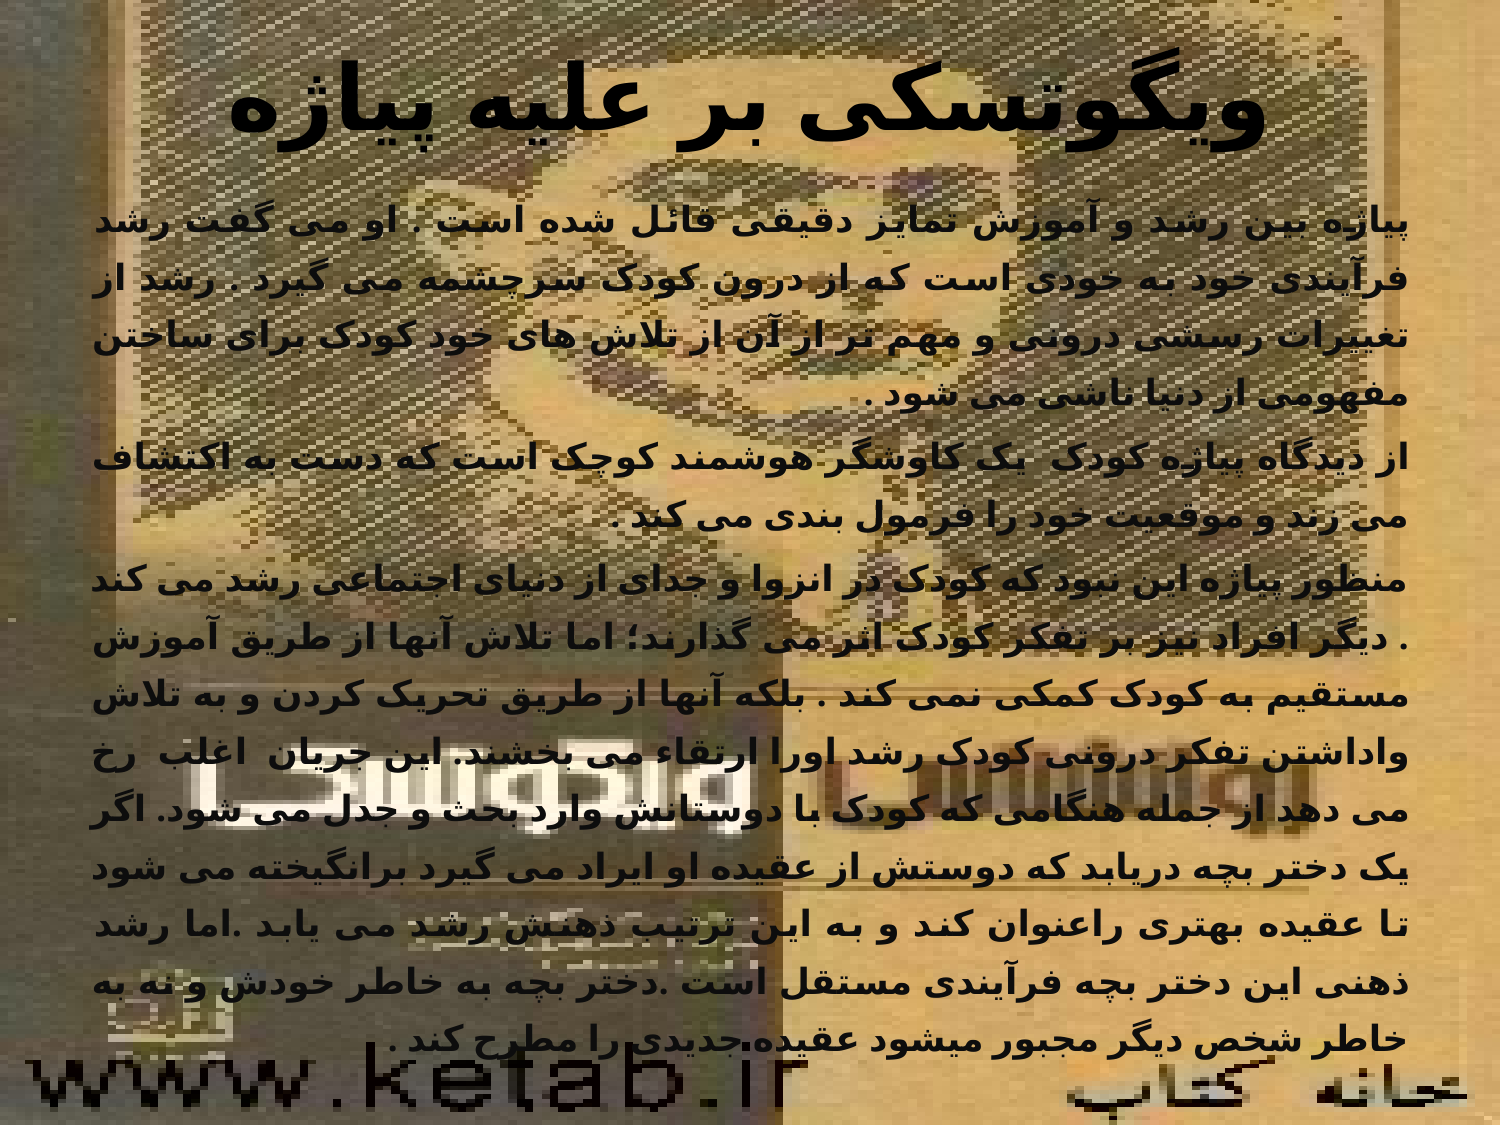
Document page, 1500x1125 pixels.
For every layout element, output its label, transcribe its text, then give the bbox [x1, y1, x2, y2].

list پیاژه بین رشد و آموزش تمایز دقیقی قائل شده است . او می گفت رشد فرآیندی خود به خودی است که از درون کودک سرچشمه می گیرد . رشد از تغییرات رسشی درونی و مهم تر از آن از تلاش های خود کودک برای ساختن مفهومی از دنیا ناشی می شود . از دیدگاه پیاژه کودک یک کاوشگر هوشمند کوچک است که دست به اکتشاف می زند و موقعیت خود را فرمول بندی می کند . منظور پیاژه این نبود که کودک در انزوا و جدای از دنیای اجتماعی رشد می کند . دیگر افراد نیز بر تفکر کودک اثر می گذارند؛ اما تلاش آنها از طریق آموزش مستقیم به کودک کمکی نمی کند . بلکه آنها از طریق تحریک کردن و به تلاش واداشتن تفکر درونی کودک رشد اورا ارتقاء می بخشند. این جریان اغلب رخ می دهد از جمله هنگامی که کودک با دوستانش وارد بحث و جدل می شود. اگر یک دختر بچه دریابد که دوستش از عقیده او ایراد می گیرد برانگیخته می شود تا عقیده بهتری راعنوان کند و به این ترتیب ذهنش رشد می یابد .اما رشد ذهنی این دختر بچه فرآیندی مستقل است .دختر بچه به خاطر خودش و نه به خاطر شخص دیگر مجبور میشود عقیده جدیدی را مطرح کند . [75, 174, 1425, 1088]
picture [0, 0, 1500, 1125]
title ویگوتسکی بر علیه پیاژه [75, 0, 1425, 174]
